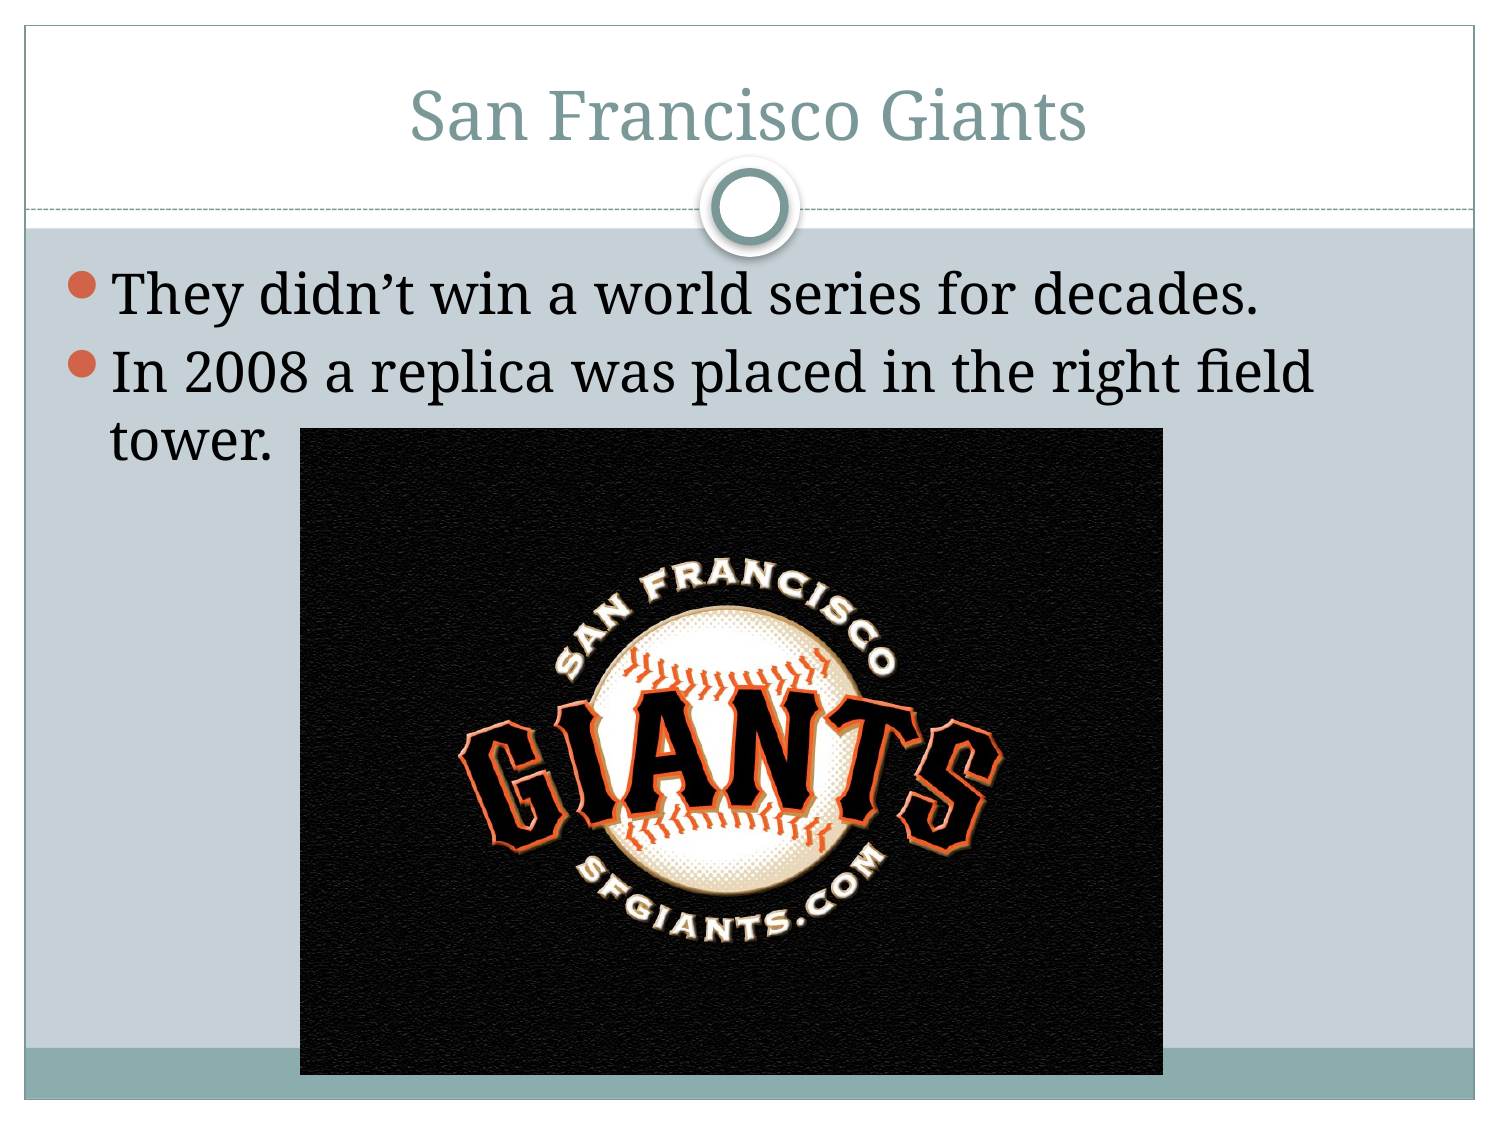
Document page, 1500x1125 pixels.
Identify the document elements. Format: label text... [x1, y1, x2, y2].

title San Francisco Giants [49, 37, 1450, 162]
picture [299, 427, 1163, 1076]
list They didn’t win a world series for decades. In 2008 a replica was placed in the right field tower. [49, 250, 1445, 1001]
